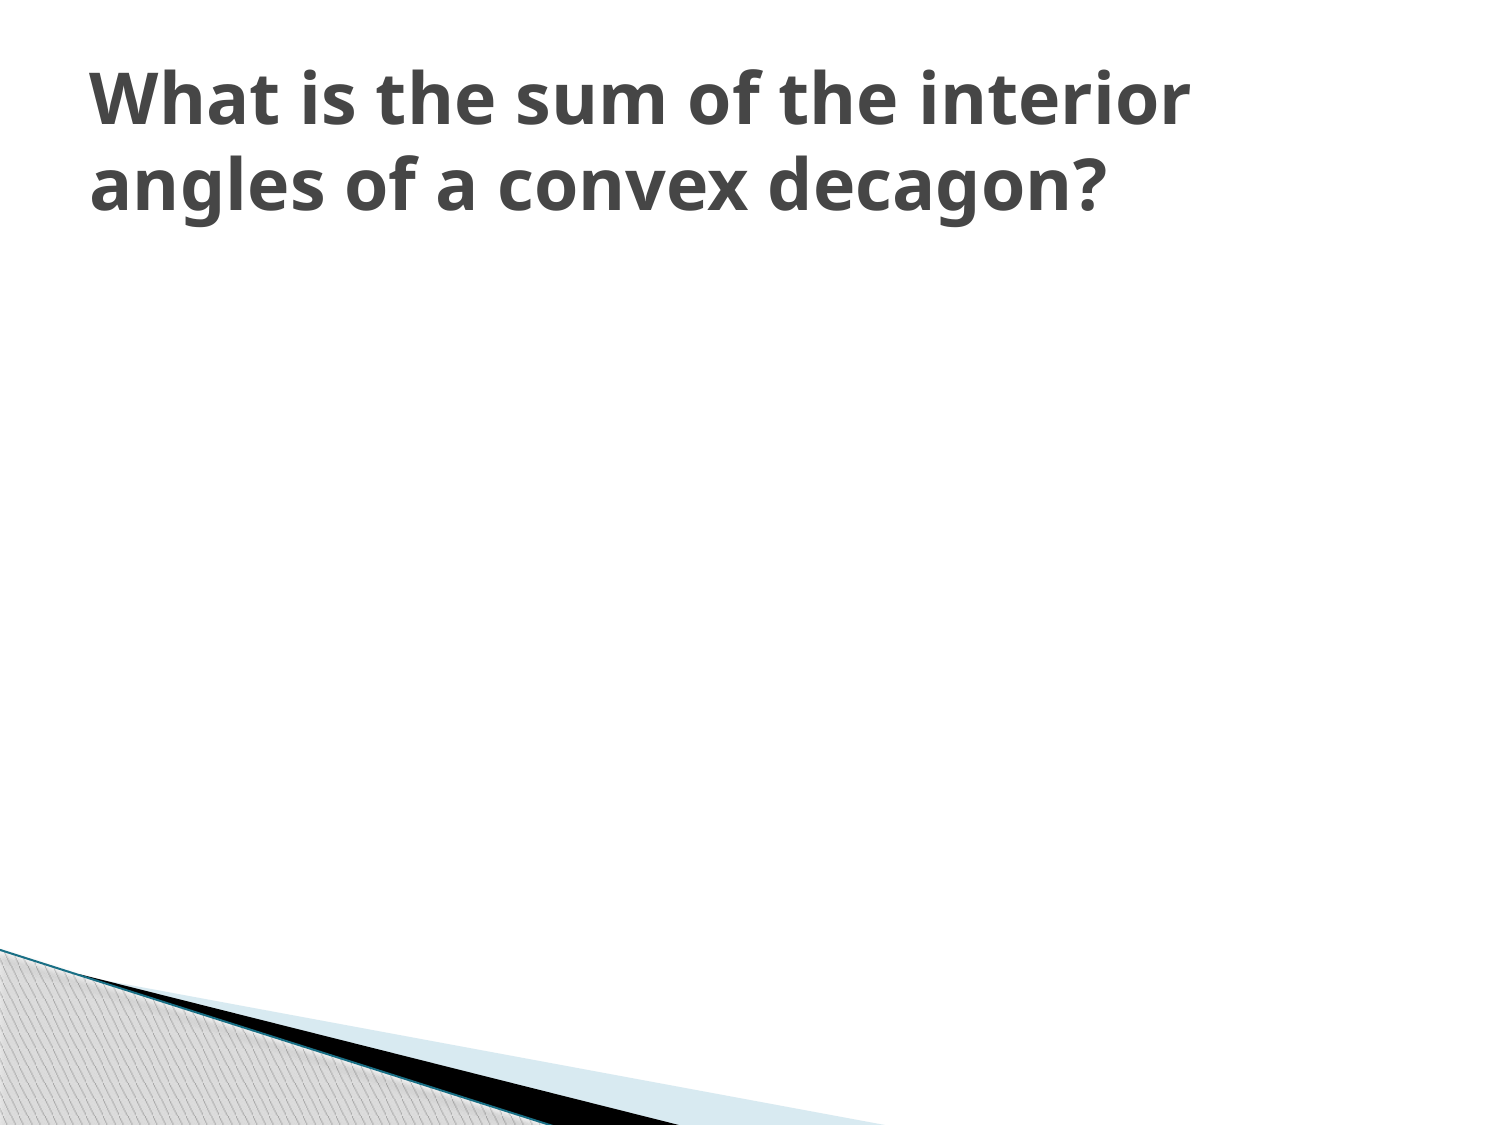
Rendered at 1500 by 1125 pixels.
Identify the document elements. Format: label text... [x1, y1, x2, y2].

title What is the sum of the interior angles of a convex decagon? [75, 45, 1425, 233]
